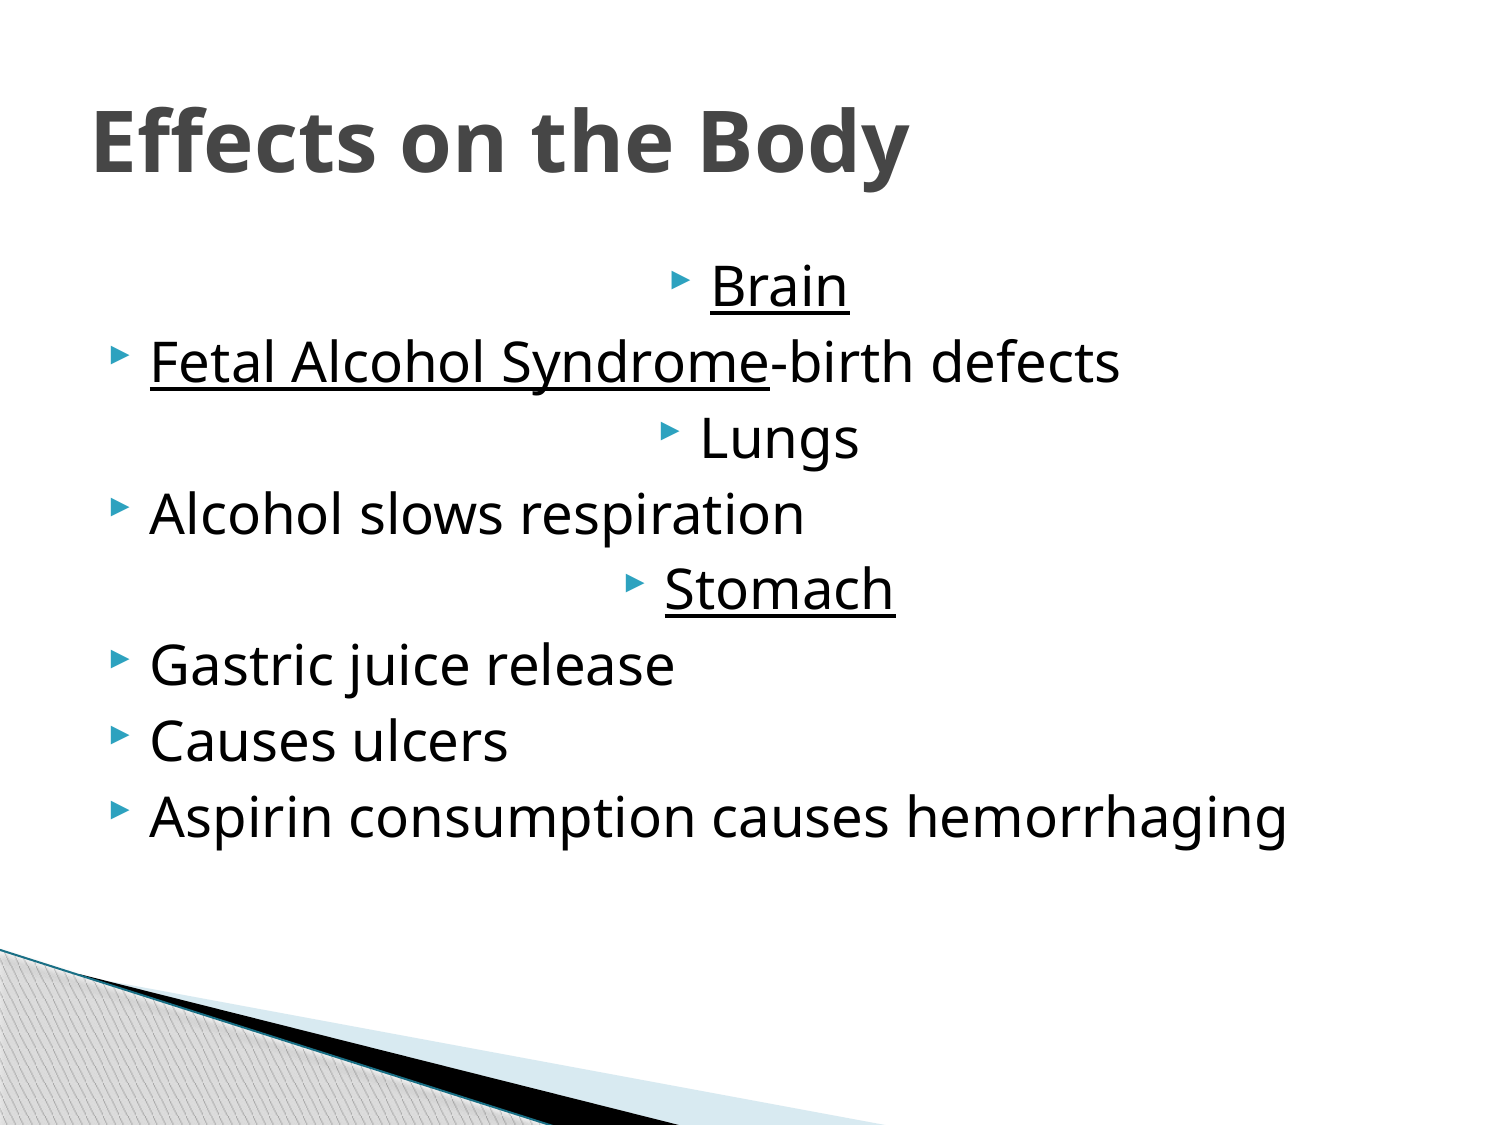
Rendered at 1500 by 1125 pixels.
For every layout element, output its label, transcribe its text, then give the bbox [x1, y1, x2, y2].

title Effects on the Body [75, 45, 1425, 233]
list Brain Fetal Alcohol Syndrome-birth defects Lungs Alcohol slows respiration Stomach Gastric juice release Causes ulcers Aspirin consumption causes hemorrhaging [75, 243, 1425, 986]
